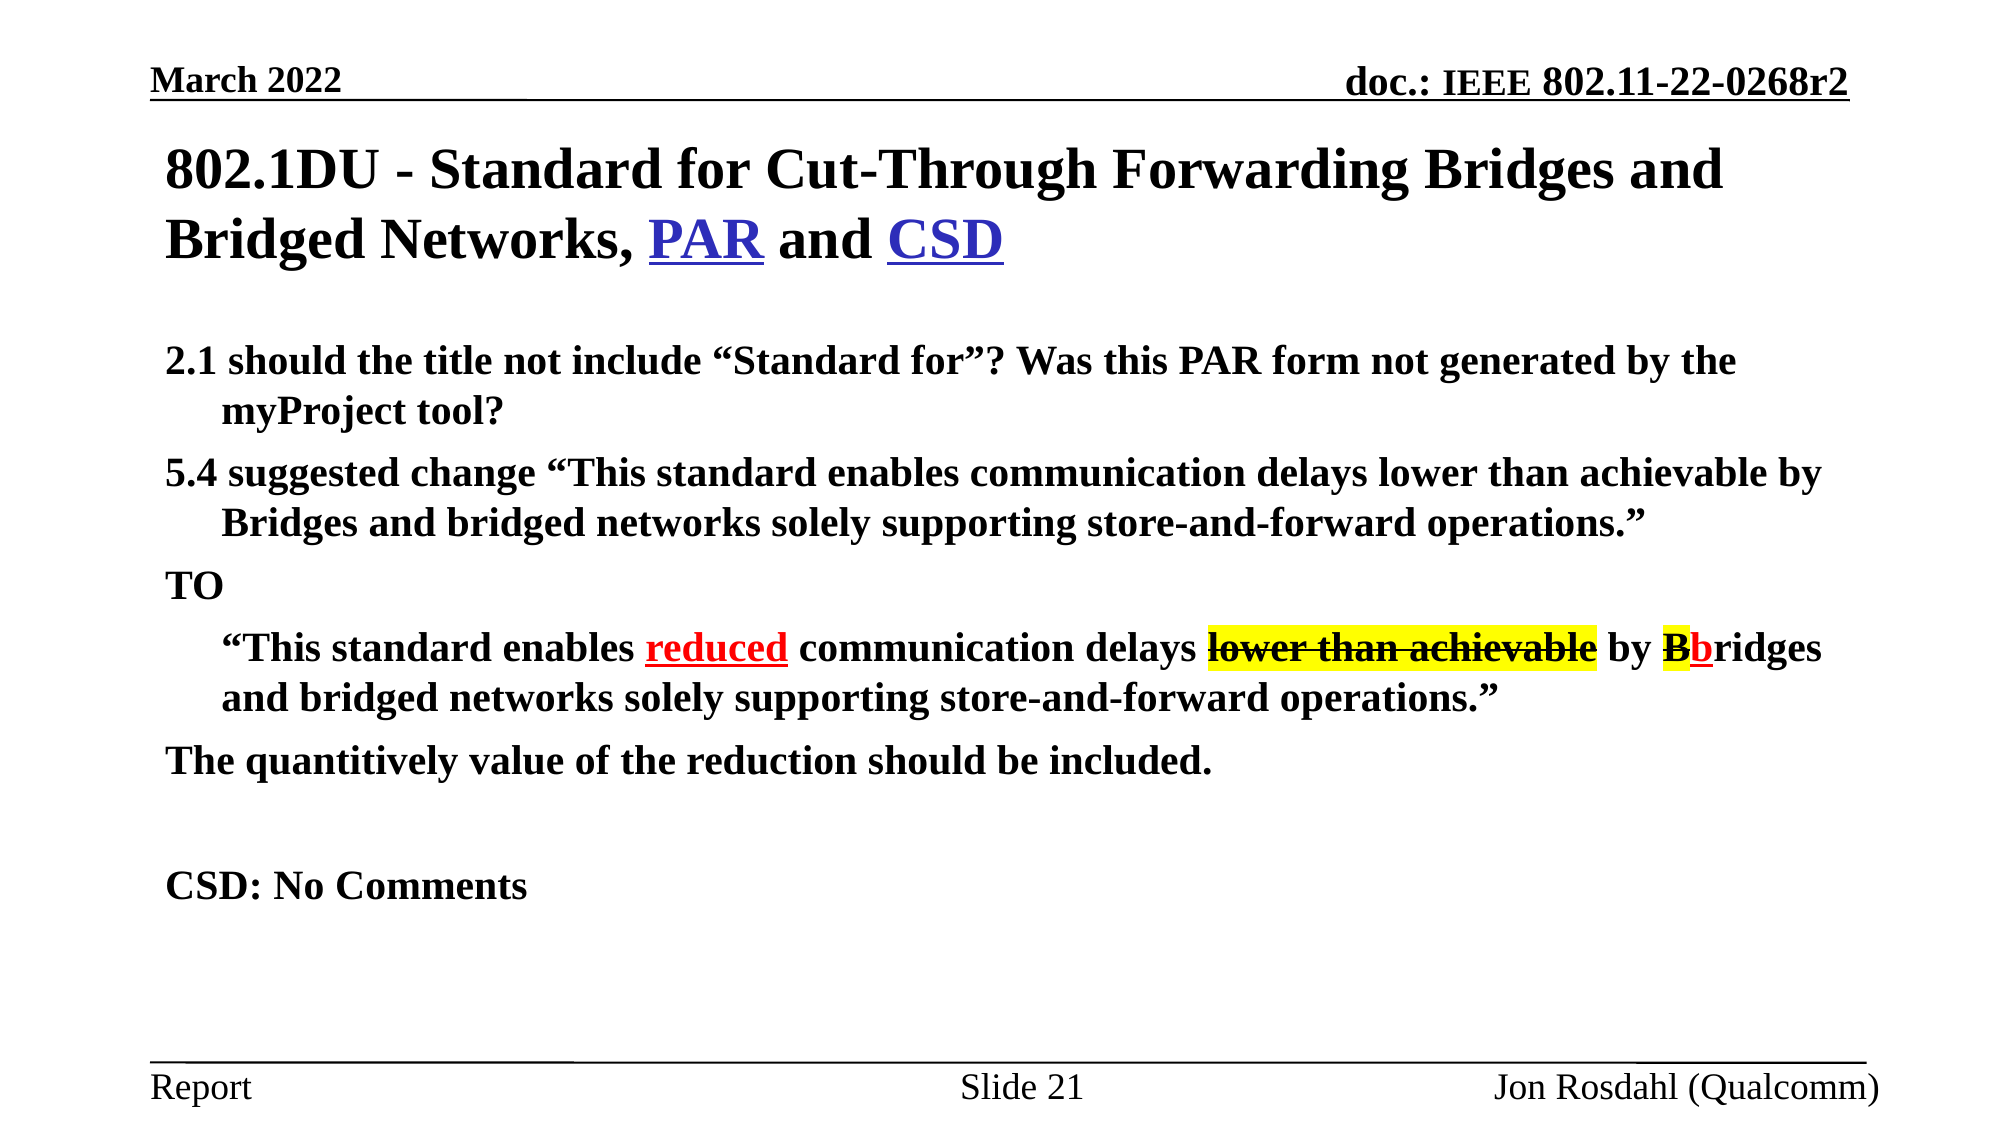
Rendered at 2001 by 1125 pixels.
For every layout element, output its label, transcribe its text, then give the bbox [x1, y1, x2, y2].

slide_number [149, 49, 431, 100]
footer Jon Rosdahl (Qualcomm) [1436, 1061, 1881, 1108]
list 2.1 should the title not include “Standard for”? Was this PAR form not generated by the myProject tool? 5.4 suggested change “This standard enables communication delays lower than achievable by Bridges and bridged networks solely supporting store-and-forward operations.” TO “This standard enables reduced communication delays lower than achievable by Bbridges and bridged networks solely supporting store-and-forward operations.” The quantitively value of the reduction should be included. CSD: No Comments [149, 324, 1850, 1036]
slide_number Slide 21 [950, 1061, 1095, 1125]
title 802.1DU - Standard for Cut-Through Forwarding Bridges and Bridged Networks, PAR and CSD [149, 112, 1850, 288]
